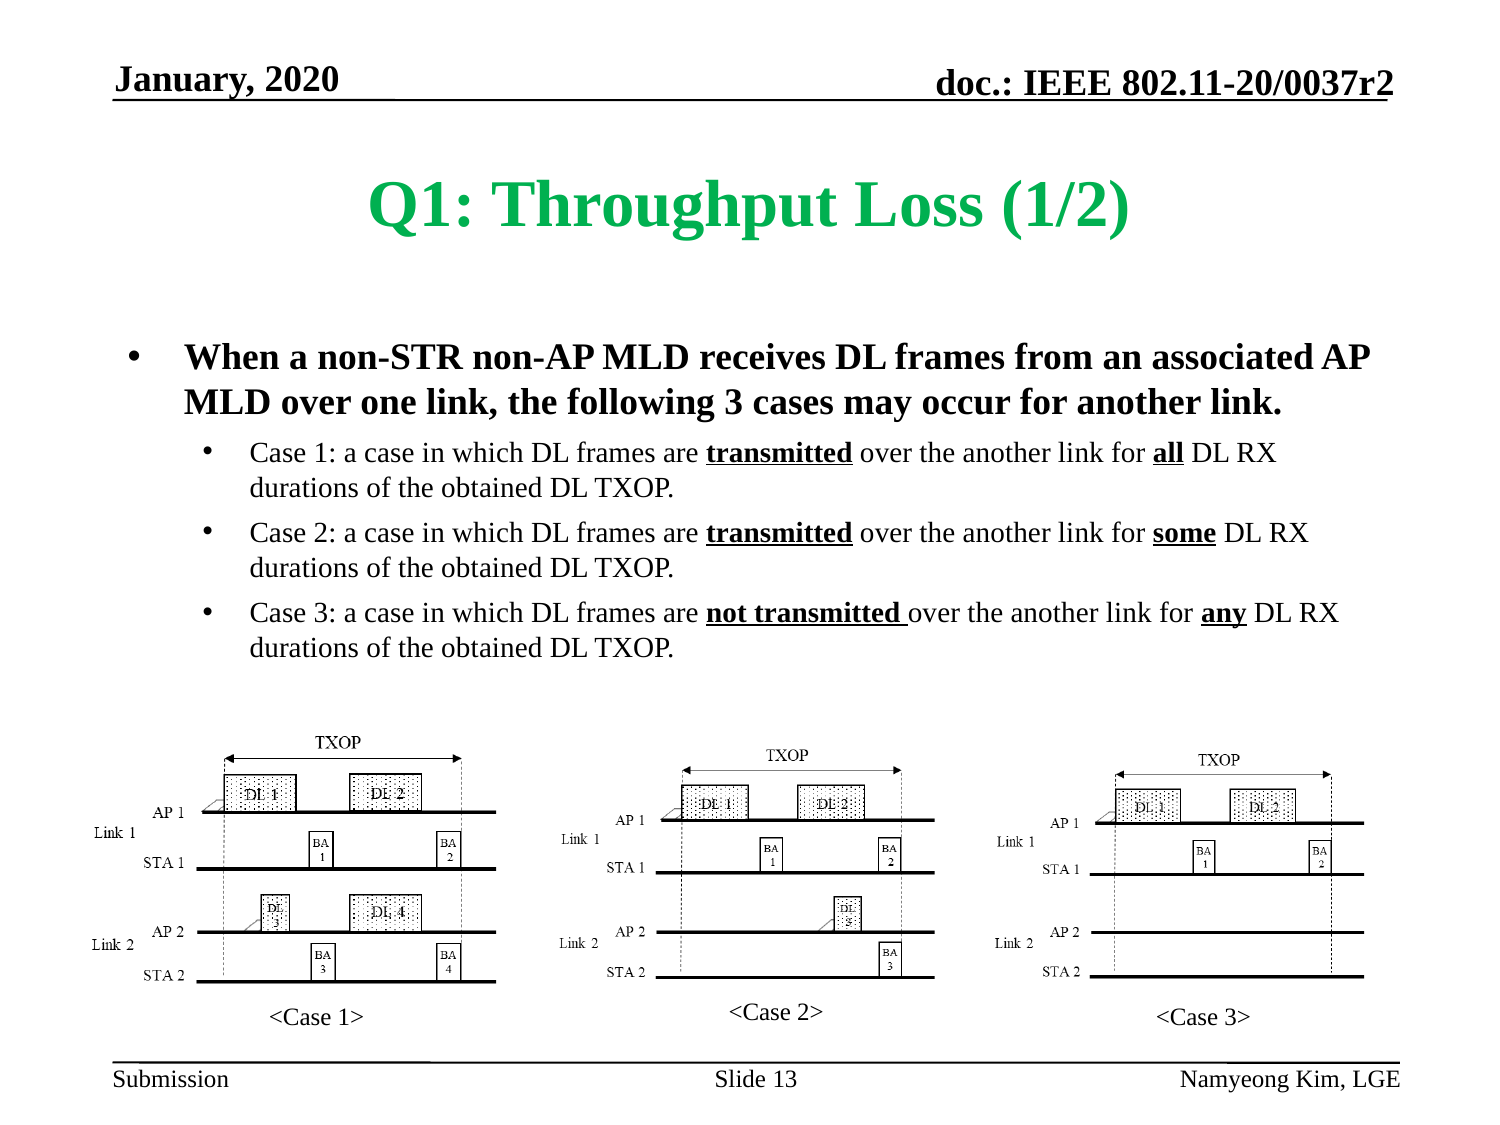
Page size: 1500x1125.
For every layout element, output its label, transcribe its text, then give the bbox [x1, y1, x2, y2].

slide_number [114, 54, 423, 100]
text_box <Case 1> [254, 1002, 380, 1039]
text_box <Case 3> [1141, 997, 1266, 1038]
picture [548, 739, 935, 989]
picture [984, 744, 1365, 989]
title Q1: Throughput Loss (1/2) [112, 112, 1388, 288]
text_box <Case 2> [713, 997, 839, 1033]
footer Namyeong Kim, LGE [878, 1061, 1402, 1093]
slide_number Slide 13 [712, 1061, 800, 1123]
list When a non-STR non-AP MLD receives DL frames from an associated AP MLD over one link, the following 3 cases may occur for another link. Case 1: a case in which DL frames are transmitted over the another link for all DL RX durations of the obtained DL TXOP. Case 2: a case in which DL frames are transmitted over the another link for some DL RX durations of the obtained DL TXOP. Case 3: a case in which DL frames are not transmitted over the another link for any DL RX durations of the obtained DL TXOP. [112, 324, 1388, 1000]
picture [80, 724, 497, 994]
